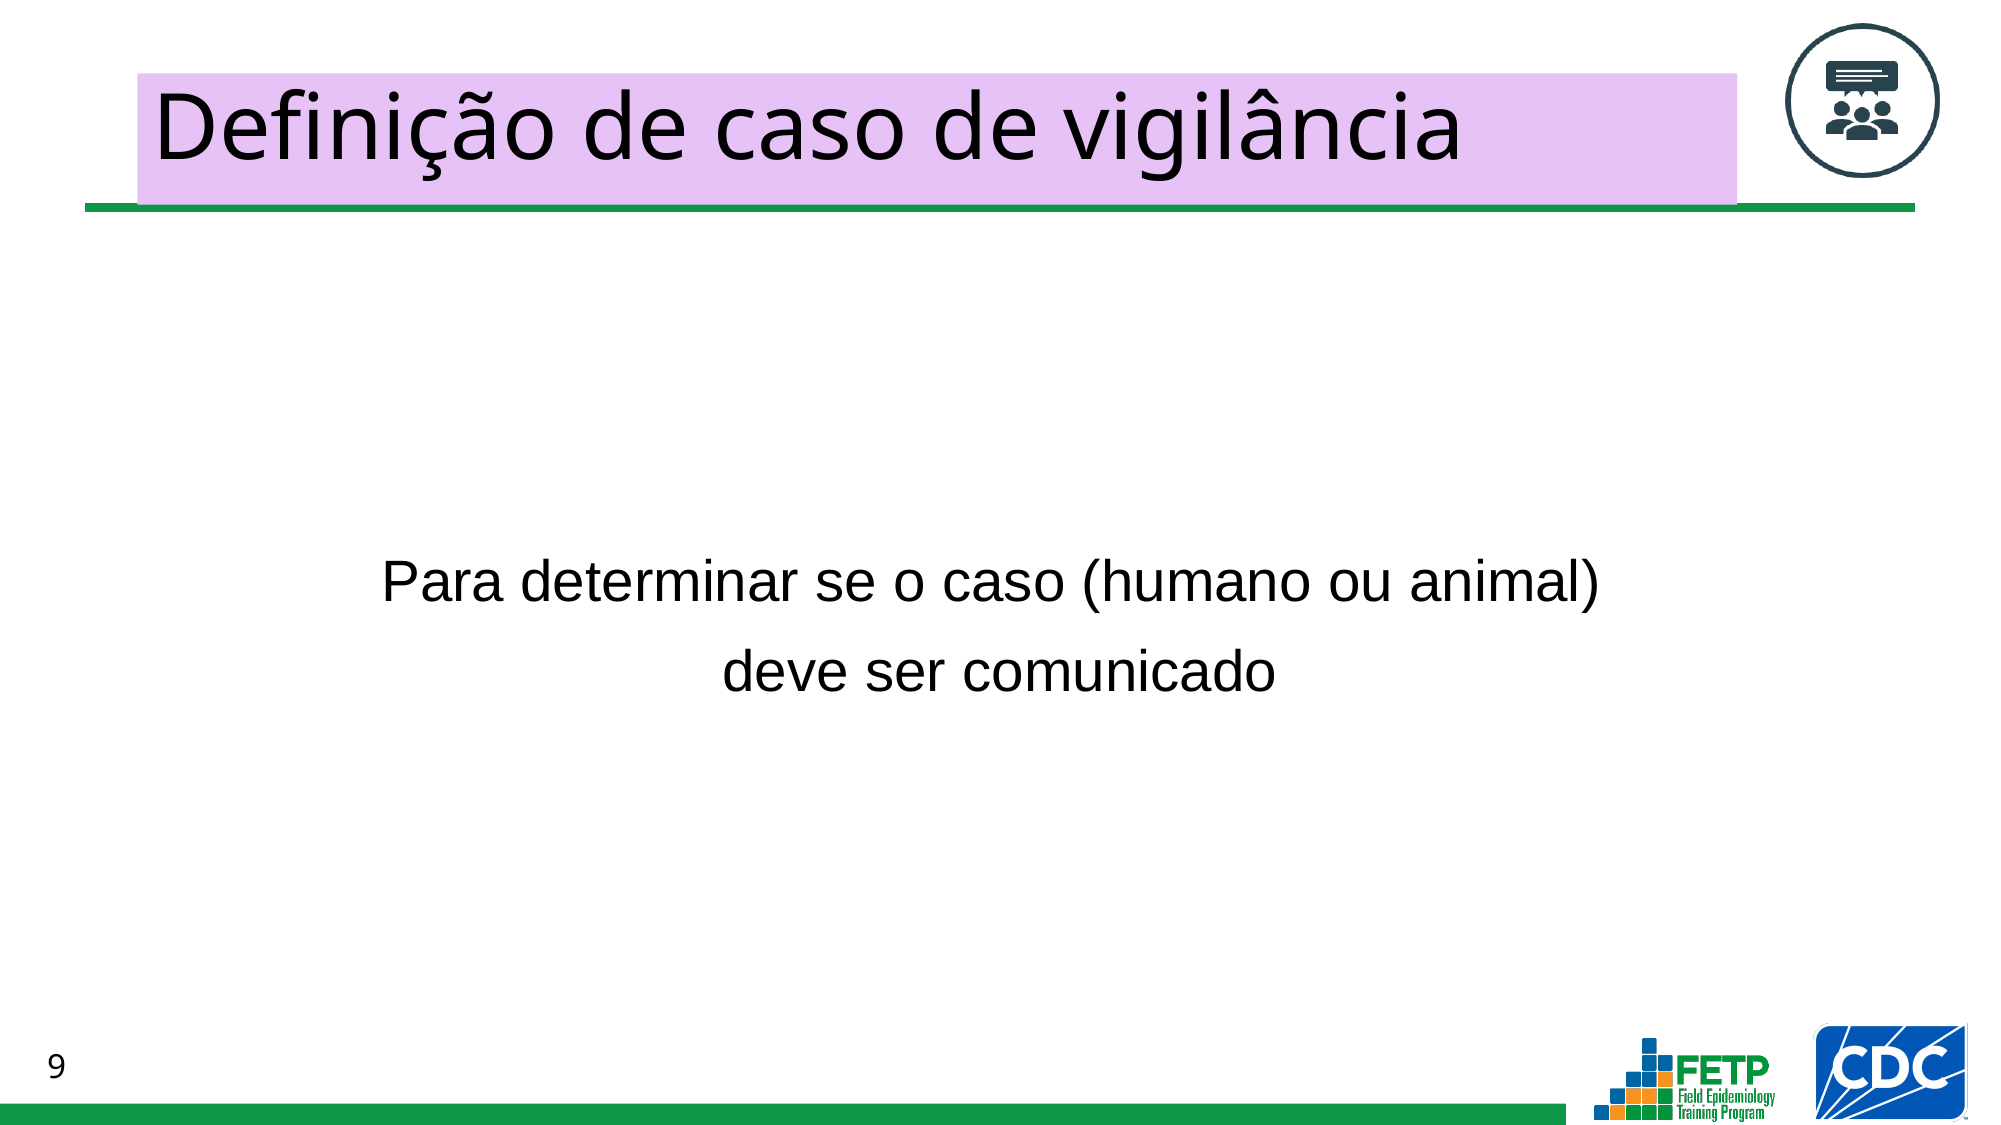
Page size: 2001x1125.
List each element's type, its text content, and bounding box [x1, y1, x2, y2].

picture [1813, 1023, 1968, 1122]
picture [1785, 23, 1940, 178]
title Definição de caso de vigilância [137, 73, 1738, 205]
picture [1594, 1038, 1775, 1122]
list Para determinar se o caso (humano ou animal) deve ser comunicado [137, 242, 1863, 1004]
